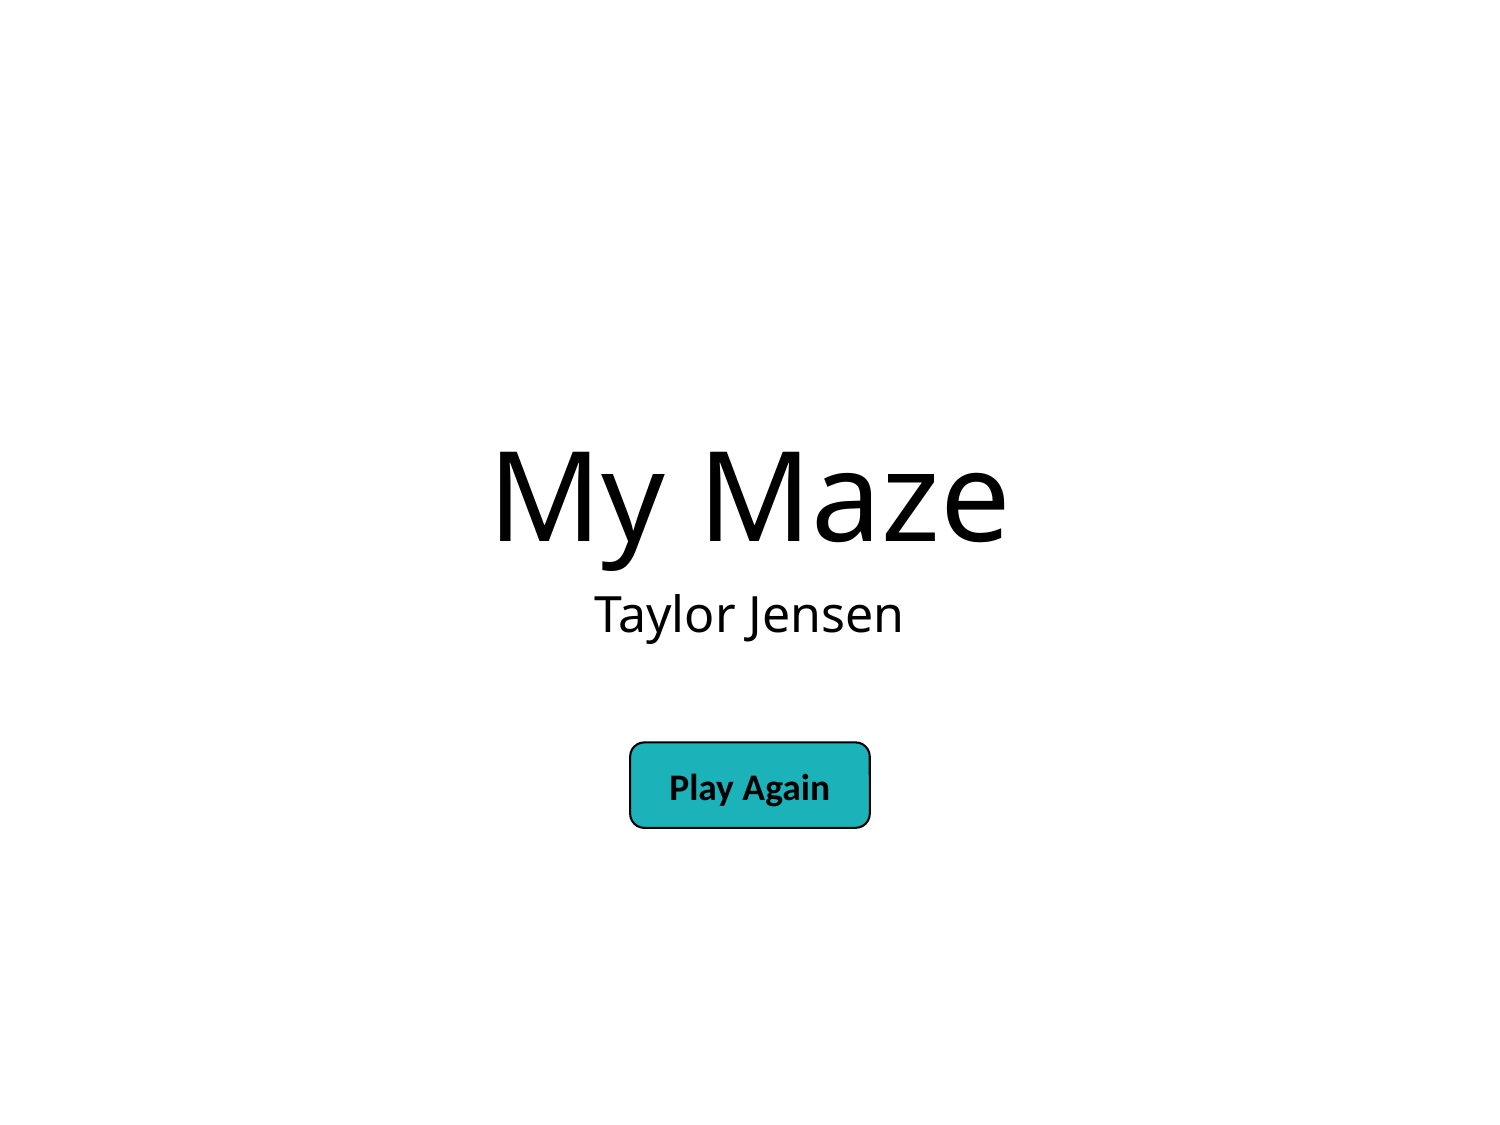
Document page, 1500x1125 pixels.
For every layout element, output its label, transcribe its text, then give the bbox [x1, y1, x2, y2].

subtitle Taylor Jensen [187, 581, 1313, 786]
text_box Play Again [629, 741, 871, 829]
title My Maze [112, 184, 1388, 576]
